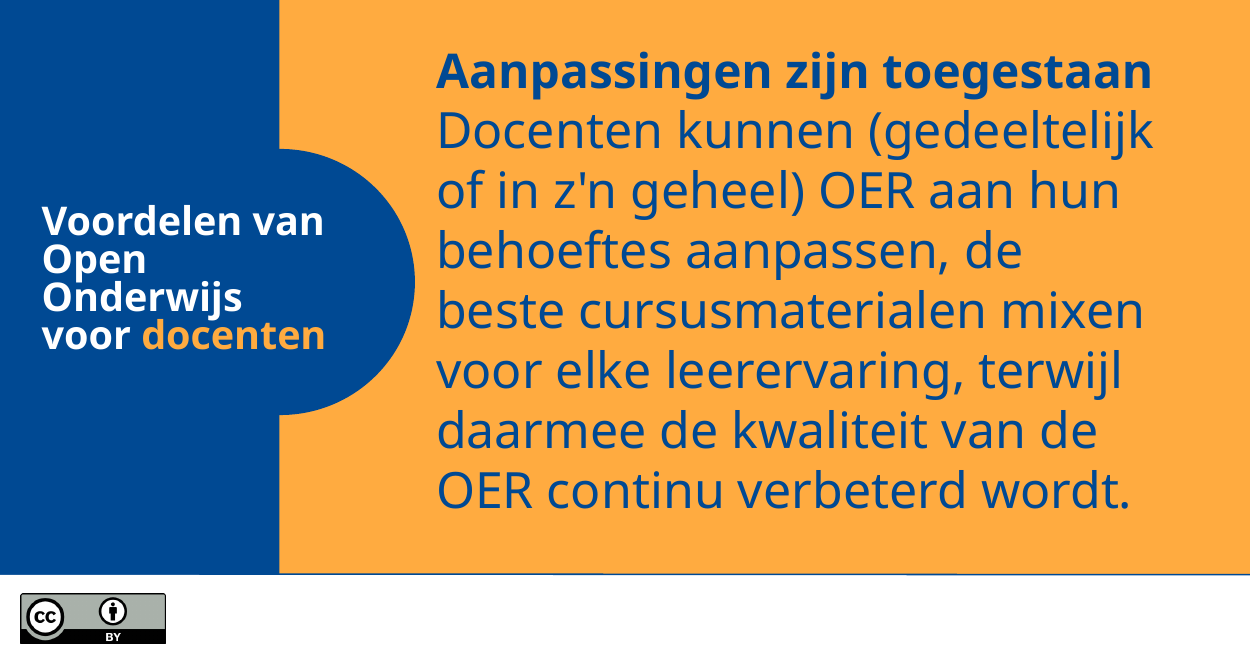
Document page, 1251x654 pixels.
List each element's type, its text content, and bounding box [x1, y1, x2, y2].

text_box Aanpassingen zijn toegestaan Docenten kunnen (gedeeltelijk of in z'n geheel) OER aan hun behoeftes aanpassen, de beste cursusmaterialen mixen voor elke leerervaring, terwijl daarmee de kwaliteit van de OER continu verbeterd wordt. [421, 25, 1180, 534]
picture [20, 592, 166, 645]
text_box [0, 0, 280, 573]
text_box [0, 582, 1250, 654]
text_box Voordelen van Open Onderwijs voor docenten [26, 190, 367, 372]
text_box [181, 148, 415, 416]
